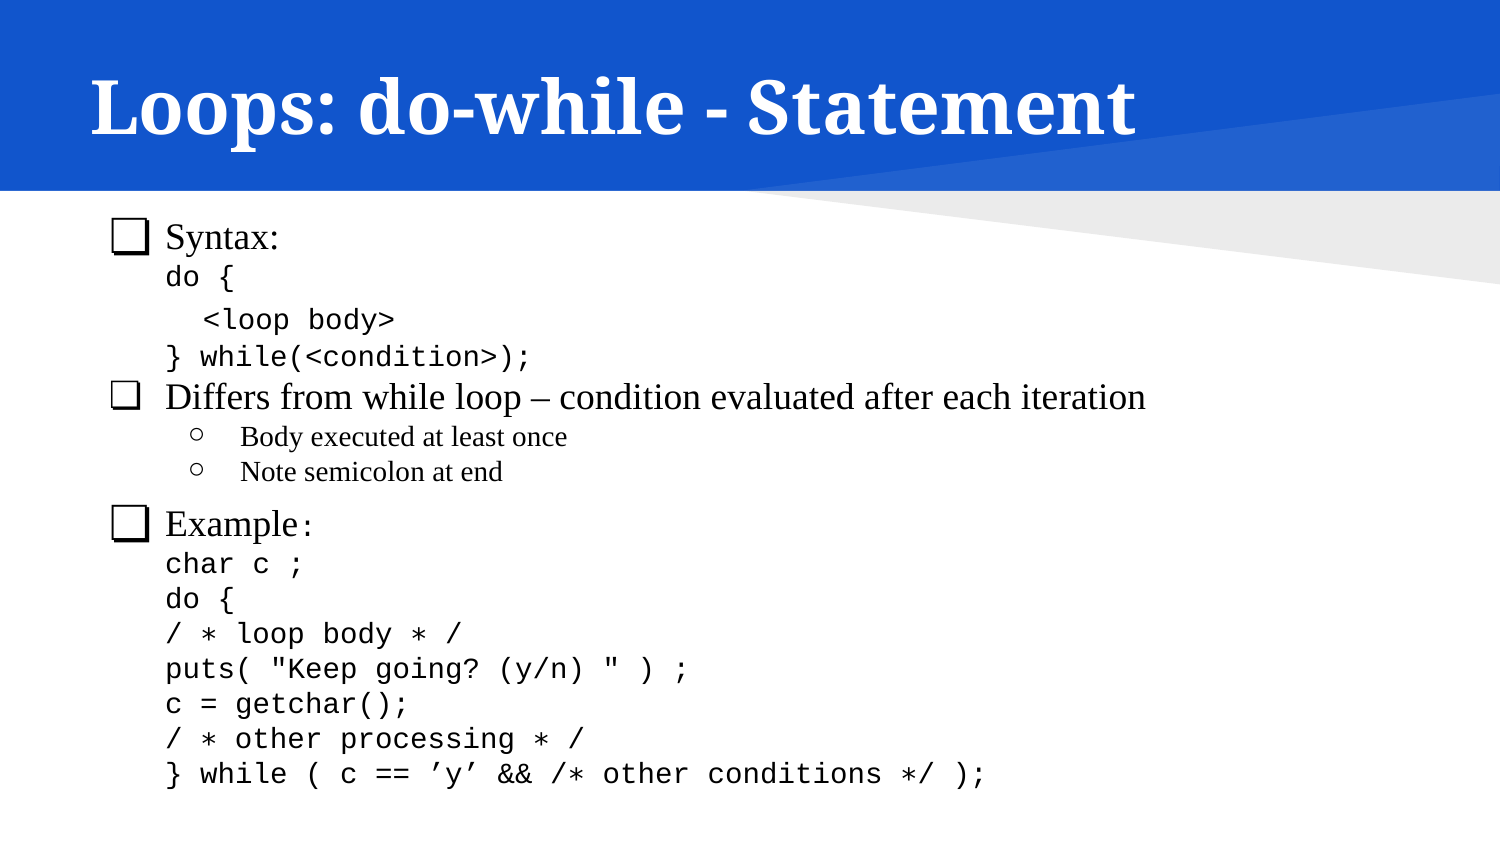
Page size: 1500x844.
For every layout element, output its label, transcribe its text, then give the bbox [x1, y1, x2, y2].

title Loops: do-while - Statement [75, 33, 1425, 175]
list Syntax: do { <loop body> } while(<condition>); Differs from while loop – condition evaluated after each iteration Body executed at least once Note semicolon at end Example: char c ; do { / ∗ loop body ∗ / puts( "Keep going? (y/n) " ) ; c = getchar(); / ∗ other processing ∗ / } while ( c == ’y’ && /∗ other conditions ∗/ ); [75, 196, 1425, 808]
